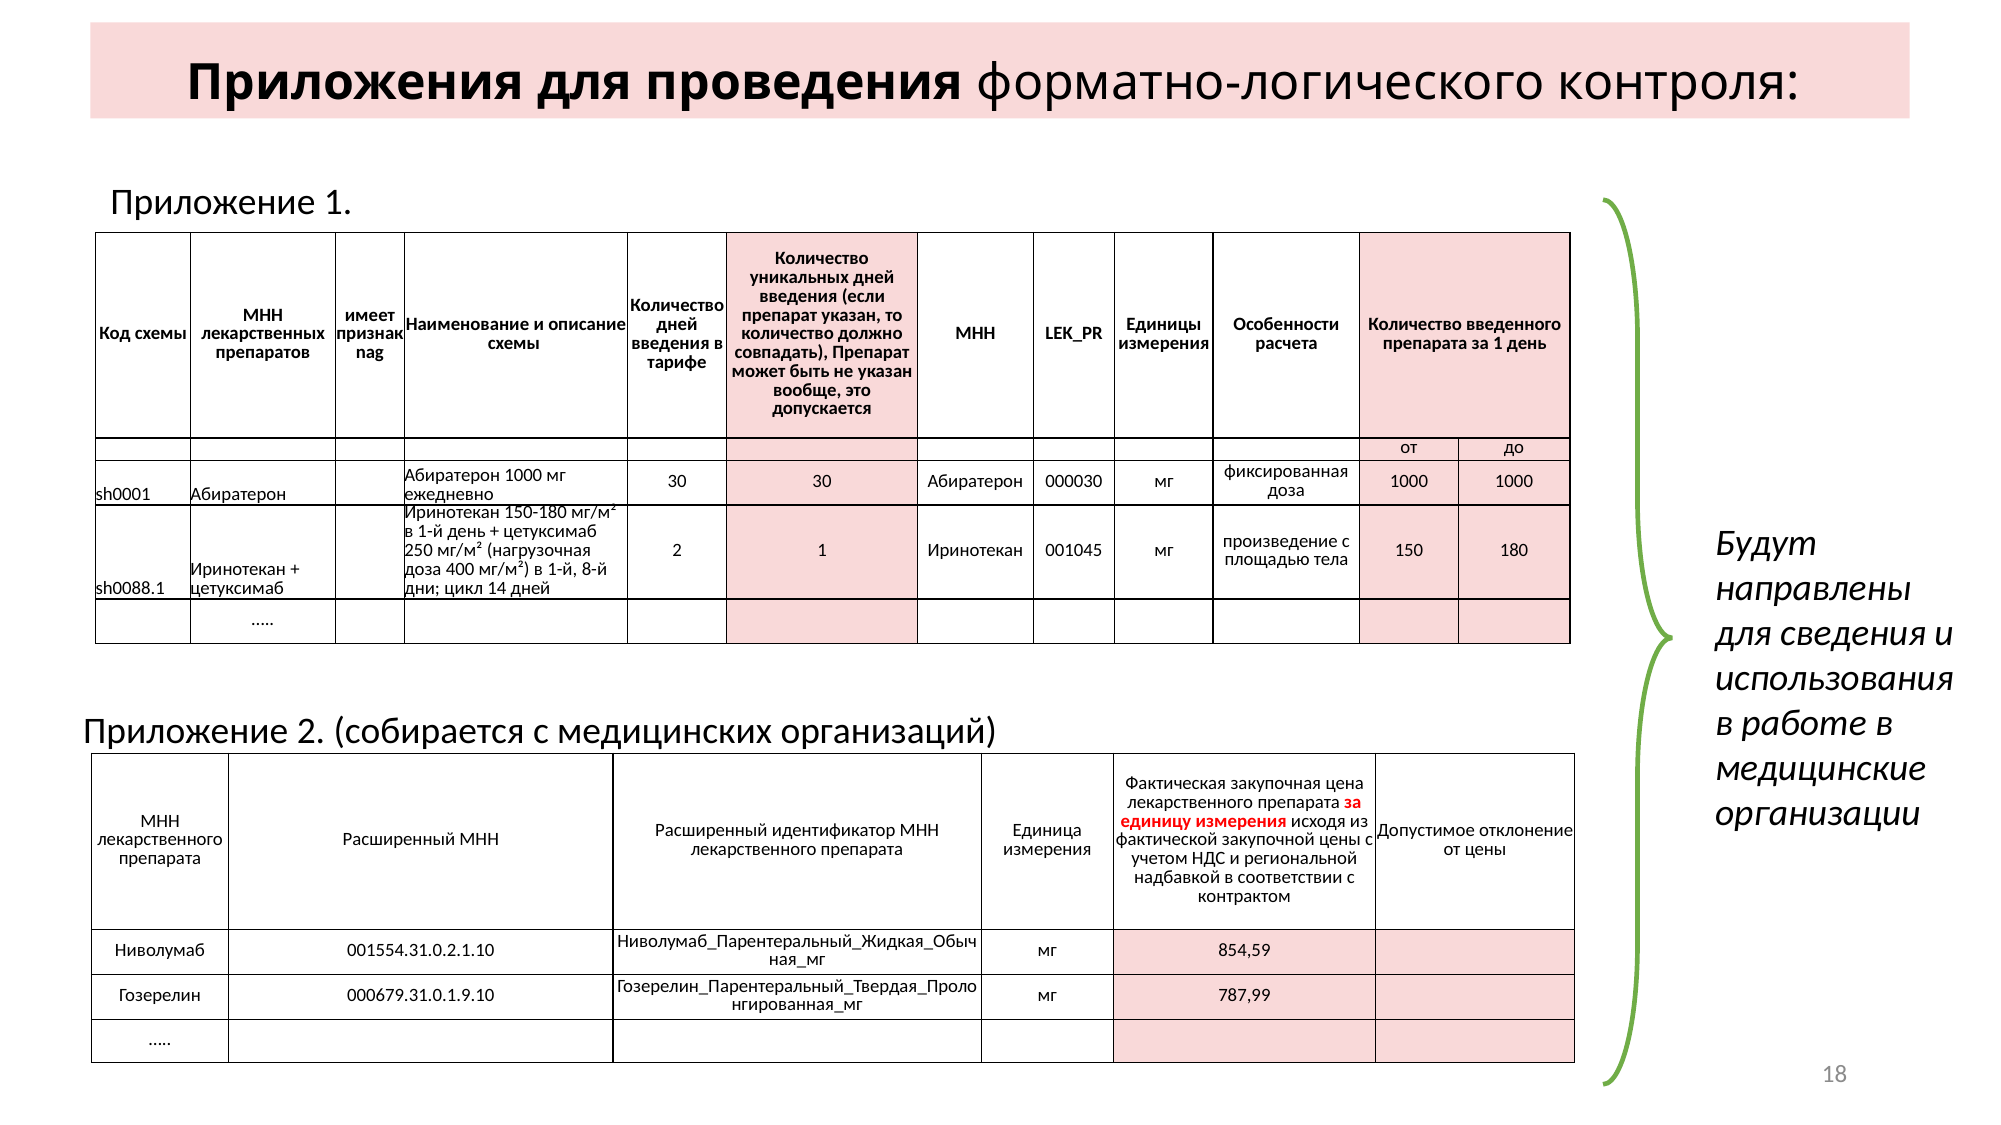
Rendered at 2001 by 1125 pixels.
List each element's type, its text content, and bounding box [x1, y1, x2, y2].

table_cell 30 [628, 461, 726, 504]
table_header Расширенный идентификатор МНН лекарственного препарата [614, 754, 981, 929]
table_header Особенности расчета [1214, 233, 1359, 437]
table_cell [1376, 1020, 1574, 1062]
table_header Фактическая закупочная цена лекарственного препарата за единицу измерения исходя из фактической закупочной цены с учетом НДС и региональной надбавкой в соответствии с контрактом [1114, 754, 1375, 929]
table_cell [918, 439, 1033, 460]
table_cell [96, 600, 190, 643]
table_header Расширенный МНН [229, 754, 612, 929]
table_cell мг [1115, 461, 1212, 504]
table_cell 1000 [1459, 461, 1569, 504]
table_header Допустимое отклонение от цены [1376, 754, 1574, 929]
table_cell Иринотекан + цетуксимаб [191, 506, 335, 598]
table_cell [1376, 930, 1574, 974]
table_cell 854,59 [1114, 930, 1375, 974]
table_cell [336, 600, 404, 643]
table_header Количество дней введения в тарифе [628, 233, 726, 437]
table_cell 001554.31.0.2.1.10 [229, 930, 612, 974]
table_cell [1115, 600, 1212, 643]
table_cell 1000 [1360, 461, 1458, 504]
table_cell 30 [727, 461, 917, 504]
table_cell мг [982, 975, 1113, 1019]
table_cell [727, 439, 917, 460]
table_cell [727, 600, 917, 643]
table_header МНН [918, 233, 1033, 437]
table_cell фиксированная доза [1214, 461, 1359, 504]
table_cell [191, 439, 335, 460]
table_cell [336, 461, 404, 504]
table_cell Ниволумаб [92, 930, 228, 974]
table_cell 787,99 [1114, 975, 1375, 1019]
table_header Количество уникальных дней введения (если препарат указан, то количество должно совпадать), Препарат может быть не указан вообще, это допускается [727, 233, 917, 437]
table_cell Абиратерон [918, 461, 1033, 504]
table_header LEK_PR [1034, 233, 1114, 437]
table_cell [336, 439, 404, 460]
table_header МНН лекарственного препарата [92, 754, 228, 929]
table_header Единицы измерения [1115, 233, 1212, 437]
slide_number 18 [1412, 1042, 1863, 1103]
table_cell [1214, 439, 1359, 460]
table_cell ….. [191, 600, 335, 643]
table_cell Гозерелин [92, 975, 228, 1019]
table_cell [1115, 439, 1212, 460]
table_cell [628, 439, 726, 460]
table_header Код схемы [96, 233, 190, 437]
table_cell [229, 1020, 612, 1062]
table_cell 150 [1360, 506, 1458, 598]
text_box Приложение 1. [95, 169, 448, 230]
table_cell [982, 1020, 1113, 1062]
table_cell sh0001 [96, 461, 190, 504]
table_cell 2 [628, 506, 726, 598]
table_cell до [1459, 439, 1569, 460]
table_cell [918, 600, 1033, 643]
table_cell произведение с площадью тела [1214, 506, 1359, 598]
table_cell [405, 600, 627, 643]
text_box [1602, 199, 1673, 1085]
table_header МНН лекарственных препаратов [191, 233, 335, 437]
table_header Количество введенного препарата за 1 день [1360, 233, 1569, 437]
table_cell [1214, 600, 1359, 643]
table_cell мг [982, 930, 1113, 974]
text_box Приложение 2. (собирается с медицинских организаций) [68, 698, 1498, 759]
table_cell [1114, 1020, 1375, 1062]
table_cell Абиратерон [191, 461, 335, 504]
table_cell [336, 506, 404, 598]
table_header имеет признак nag [336, 233, 404, 437]
text_box Будут направлены для сведения и использования в работе в медицинские организации [1700, 510, 1974, 841]
table_cell от [1360, 439, 1458, 460]
table_cell ….. [92, 1020, 228, 1062]
table_cell Ниволумаб_Парентеральный_Жидкая_Обычная_мг [614, 930, 981, 974]
table_cell sh0088.1 [96, 506, 190, 598]
table_cell Иринотекан 150-180 мг/м² в 1-й день + цетуксимаб 250 мг/м² (нагрузочная доза 400 мг/м²) в 1-й, 8-й дни; цикл 14 дней [405, 506, 627, 598]
table_header Наименование и описание схемы [405, 233, 627, 437]
table_cell [96, 439, 190, 460]
table_cell [1360, 600, 1458, 643]
table_cell Гозерелин_Парентеральный_Твердая_Пролонгированная_мг [614, 975, 981, 1019]
table_cell мг [1115, 506, 1212, 598]
table_cell [614, 1020, 981, 1062]
table_cell 001045 [1034, 506, 1114, 598]
table_cell 180 [1459, 506, 1569, 598]
table_cell [1376, 975, 1574, 1019]
table_cell 000030 [1034, 461, 1114, 504]
table_cell [405, 439, 627, 460]
title Приложения для проведения форматно-логического контроля: [90, 22, 1910, 119]
table_cell 1 [727, 506, 917, 598]
table_cell [1034, 600, 1114, 643]
table_cell 000679.31.0.1.9.10 [229, 975, 612, 1019]
table_header Единица измерения [982, 754, 1113, 929]
table_cell Абиратерон 1000 мг ежедневно [405, 461, 627, 504]
table_cell [1459, 600, 1569, 643]
table_cell [628, 600, 726, 643]
table_cell [1034, 439, 1114, 460]
table_cell Иринотекан [918, 506, 1033, 598]
